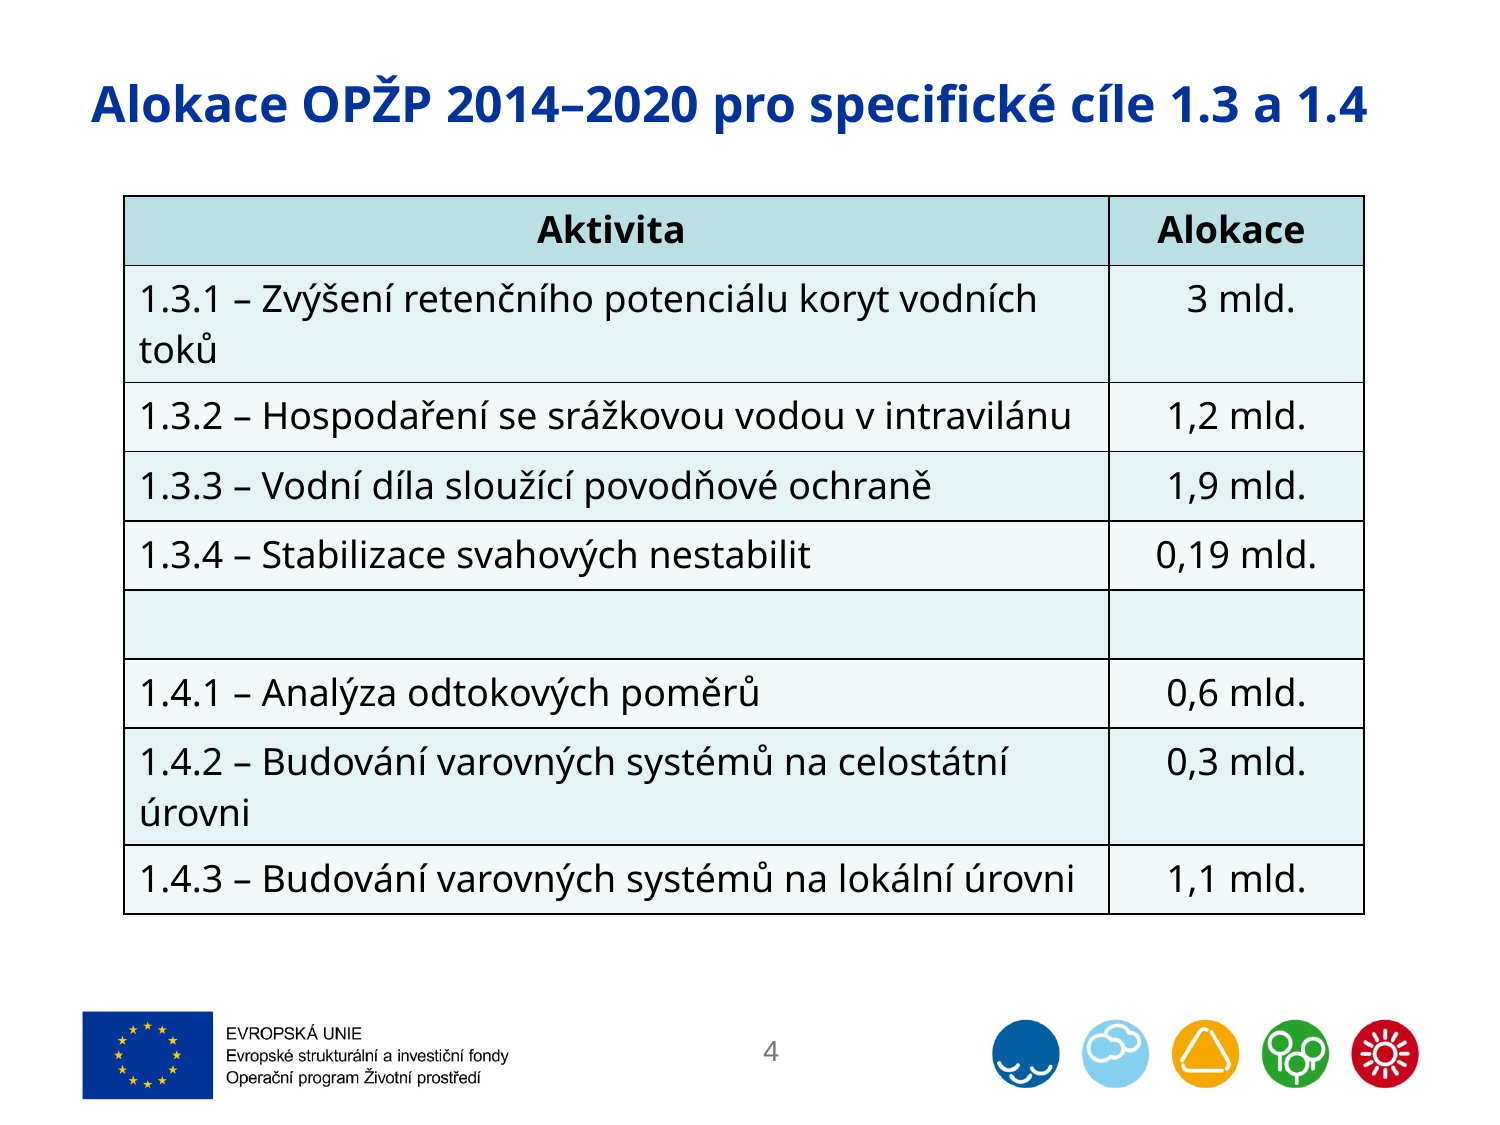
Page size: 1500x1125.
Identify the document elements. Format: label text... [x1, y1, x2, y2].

table_header Alokace [1110, 197, 1363, 265]
table_cell 0,3 mld. [1110, 729, 1363, 844]
slide_number 4 [596, 1024, 947, 1103]
table_cell 3 mld. [1110, 266, 1363, 382]
table_cell 0,19 mld. [1110, 522, 1363, 589]
table_cell 1.4.1 – Analýza odtokových poměrů [125, 660, 1108, 727]
picture [53, 999, 561, 1112]
table_cell 1.3.3 – Vodní díla sloužící povodňové ochraně [125, 452, 1108, 520]
table_cell 1.4.2 – Budování varovných systémů na celostátní úrovni [125, 729, 1108, 844]
table_header Aktivita [125, 197, 1108, 265]
table_cell 1,2 mld. [1110, 383, 1363, 451]
table_cell 1.3.2 – Hospodaření se srážkovou vodou v intravilánu [125, 383, 1108, 451]
table_cell 1,1 mld. [1110, 846, 1363, 913]
table_cell 0,6 mld. [1110, 660, 1363, 727]
picture [986, 1015, 1424, 1094]
table_cell 1.4.3 – Budování varovných systémů na lokální úrovni [125, 846, 1108, 913]
table_cell 1,9 mld. [1110, 452, 1363, 520]
table_cell 1.3.4 – Stabilizace svahových nestabilit [125, 522, 1108, 589]
table_cell [125, 591, 1108, 658]
title Alokace OPŽP 2014–2020 pro specifické cíle 1.3 a 1.4 [76, 45, 1436, 161]
table_cell [1110, 591, 1363, 658]
table_cell 1.3.1 – Zvýšení retenčního potenciálu koryt vodních toků [125, 266, 1108, 382]
